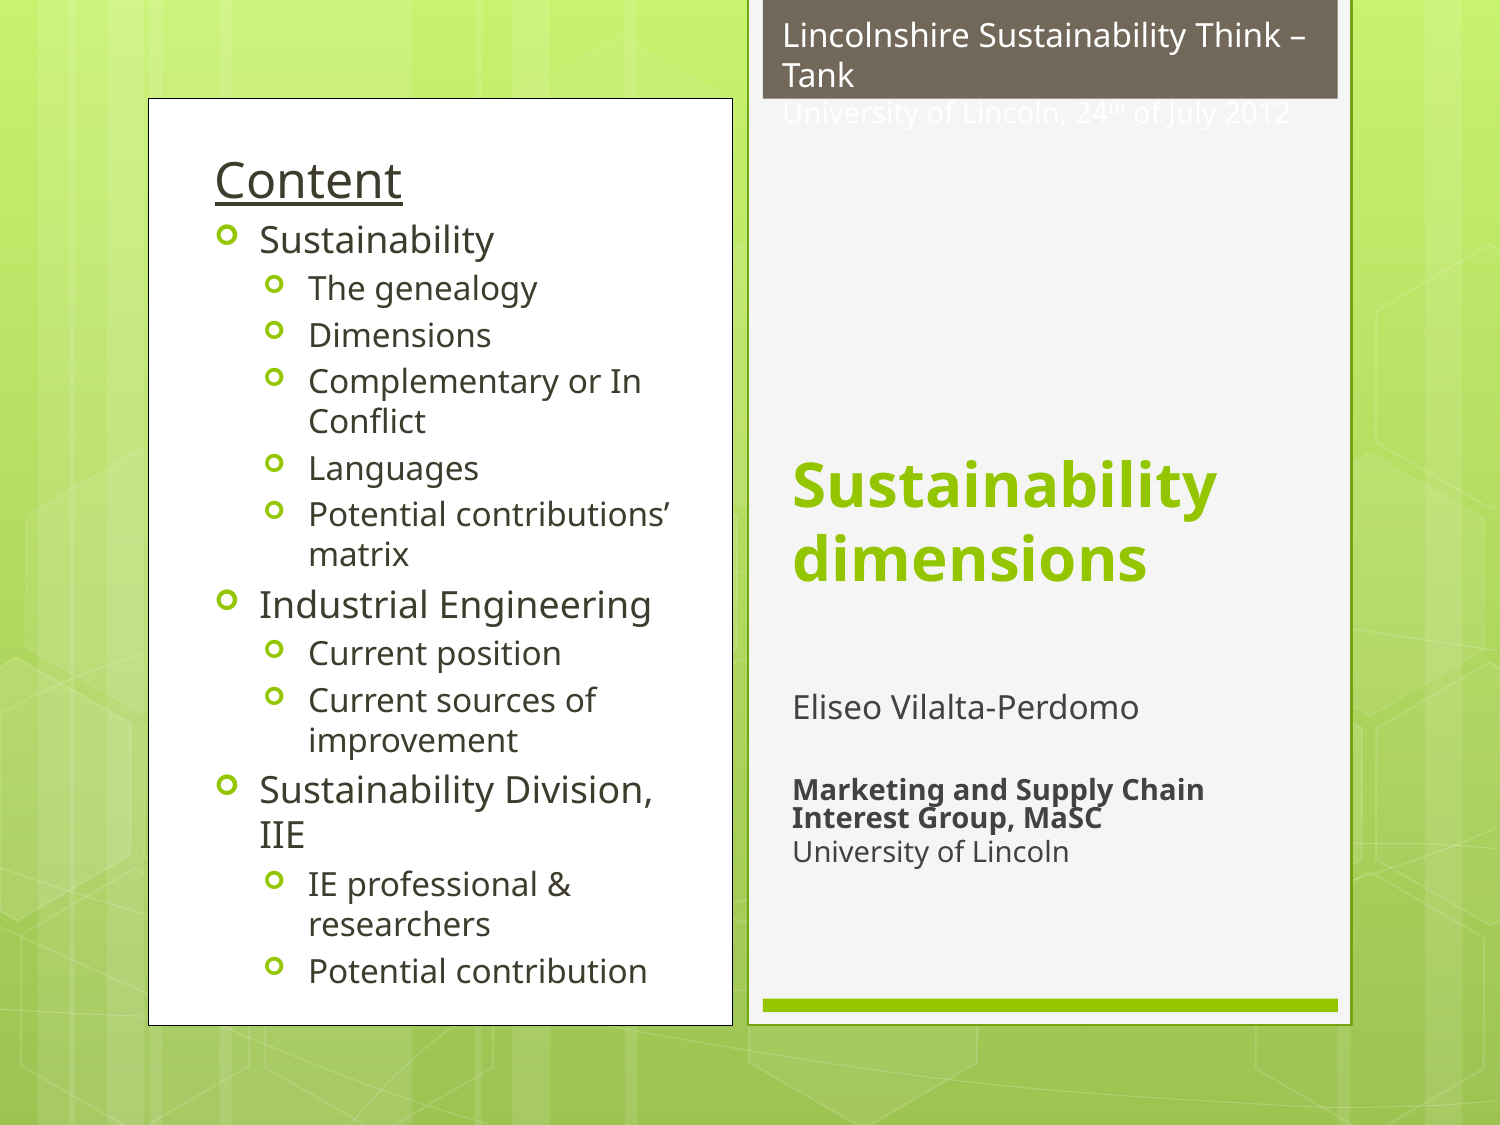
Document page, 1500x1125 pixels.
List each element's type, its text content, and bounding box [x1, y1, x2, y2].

title Sustainability dimensions [777, 435, 1320, 677]
list Content Sustainability The genealogy Dimensions Complementary or In Conflict Languages Potential contributions’ matrix Industrial Engineering Current position Current sources of improvement Sustainability Division, IIE IE professional & researchers Potential contribution [187, 140, 696, 986]
list Eliseo Vilalta-Perdomo Marketing and Supply Chain Interest Group, MaSC University of Lincoln [776, 678, 1319, 928]
text_box Lincolnshire Sustainability Think –Tank University of Lincoln, 24th of July 2012 [767, 7, 1335, 137]
